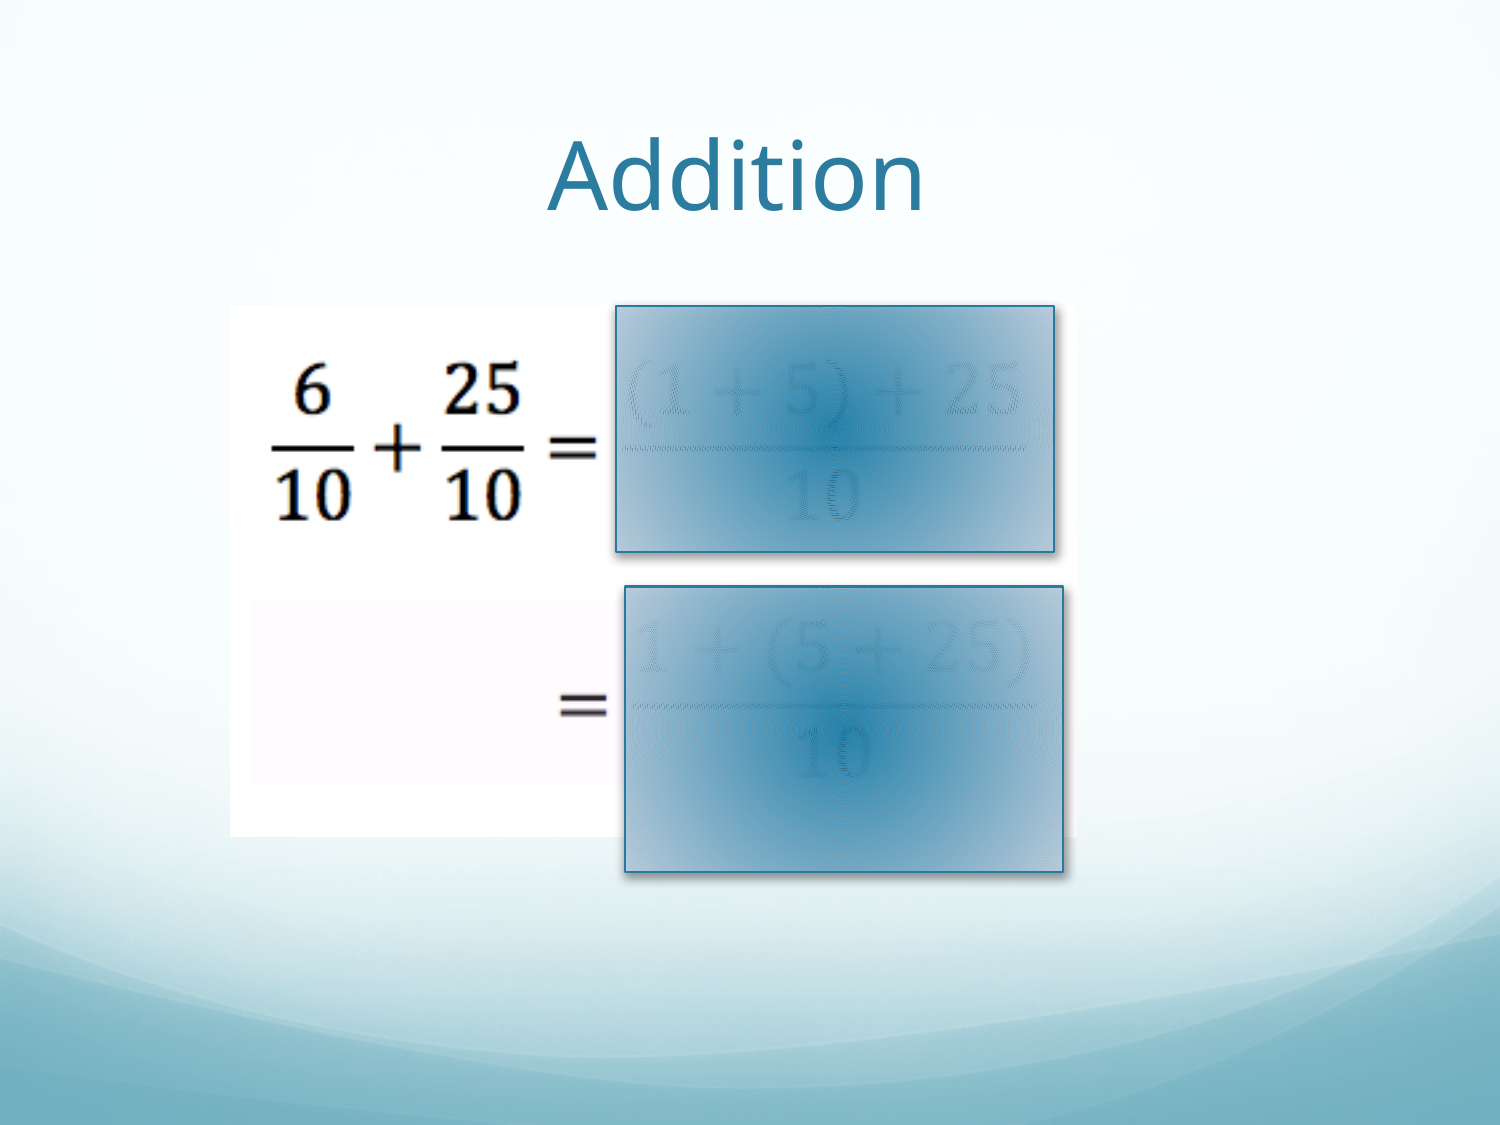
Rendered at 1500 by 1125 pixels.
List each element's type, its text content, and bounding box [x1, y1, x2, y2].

text_box [624, 853, 1064, 873]
title Addition [90, 17, 1410, 237]
picture [229, 305, 1077, 838]
